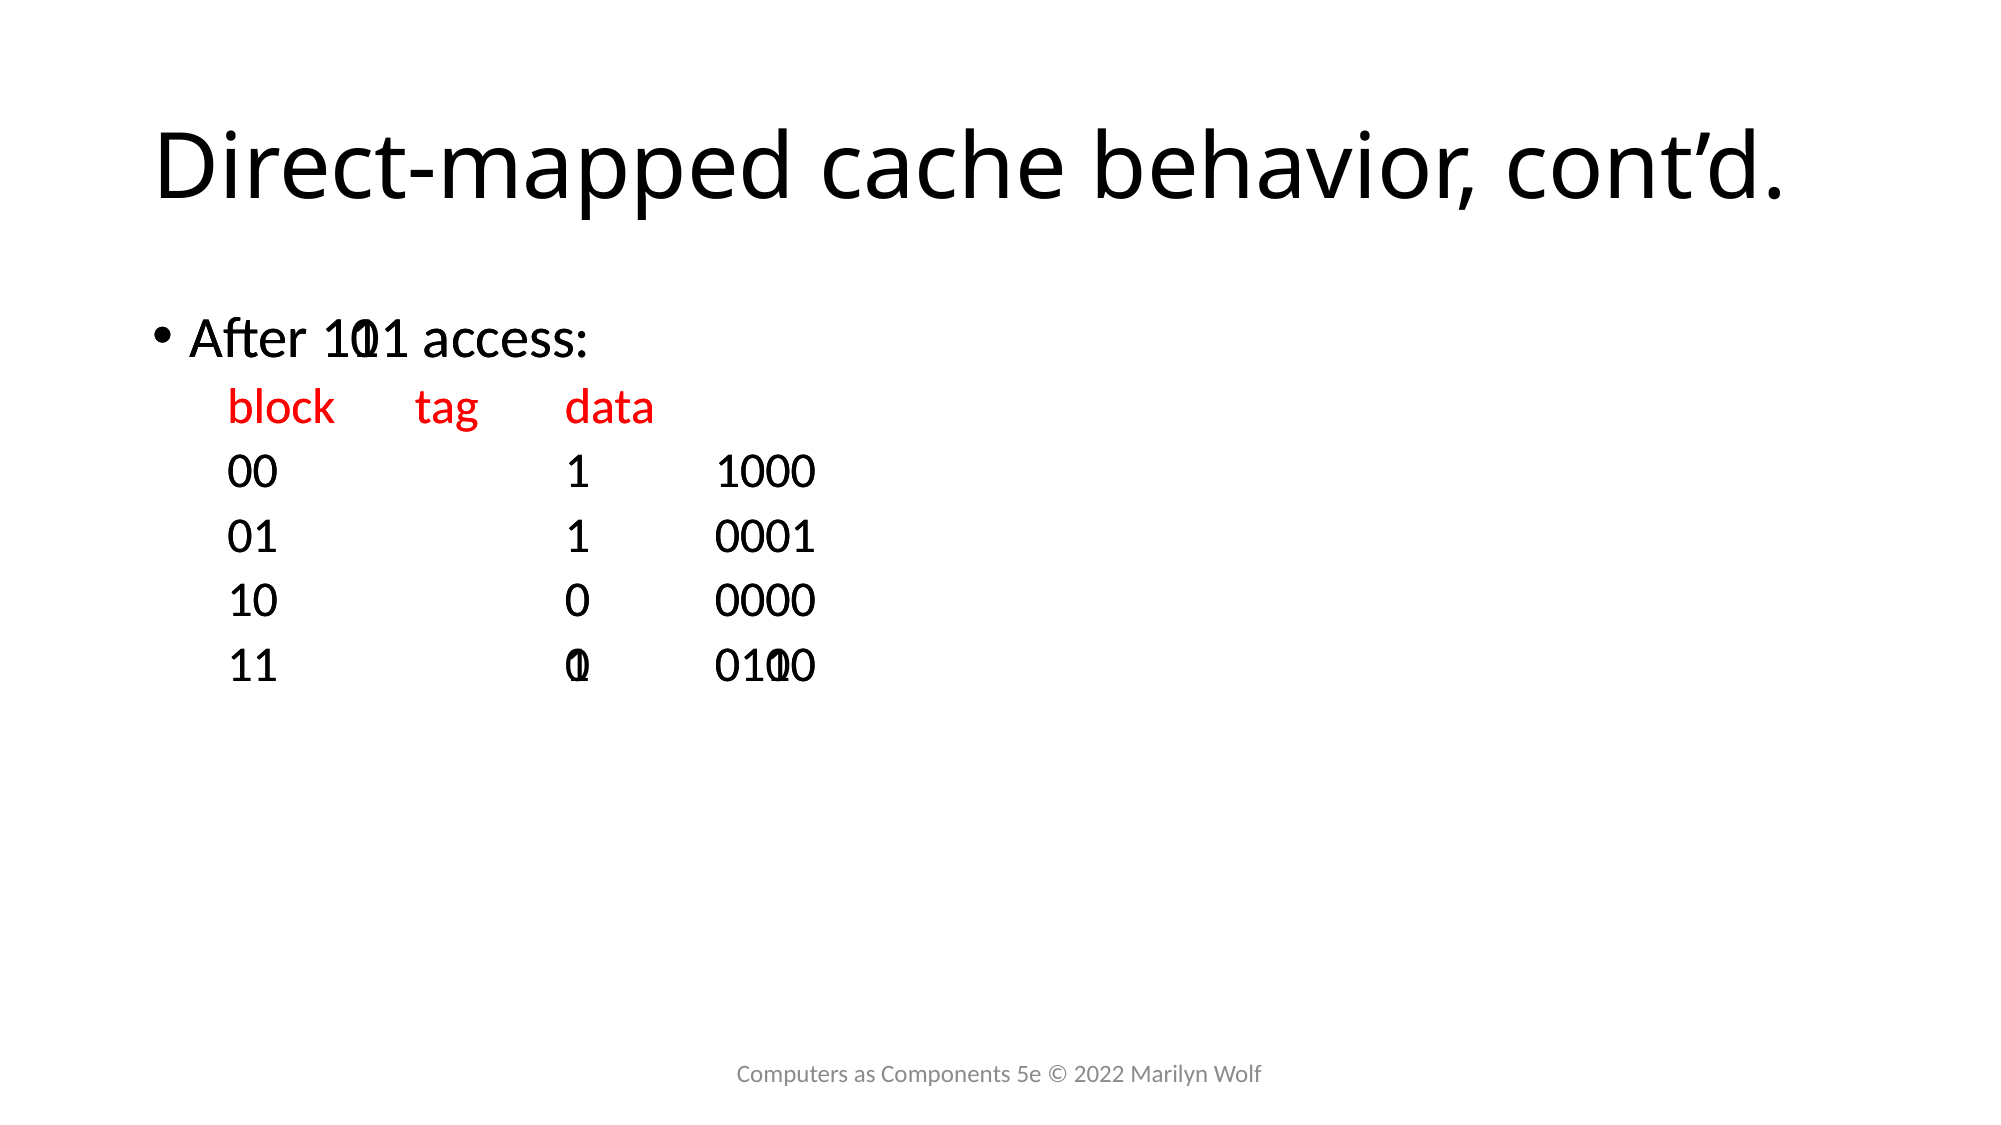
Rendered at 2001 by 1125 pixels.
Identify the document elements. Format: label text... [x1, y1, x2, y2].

footer Computers as Components 5e © 2022 Marilyn Wolf [662, 1042, 1338, 1103]
title Direct-mapped cache behavior, cont’d. [137, 59, 1863, 278]
list After 111 access: block tag data 00 1 1000 01 1 0001 10 0 0000 11 1 0100 [137, 299, 1863, 1014]
